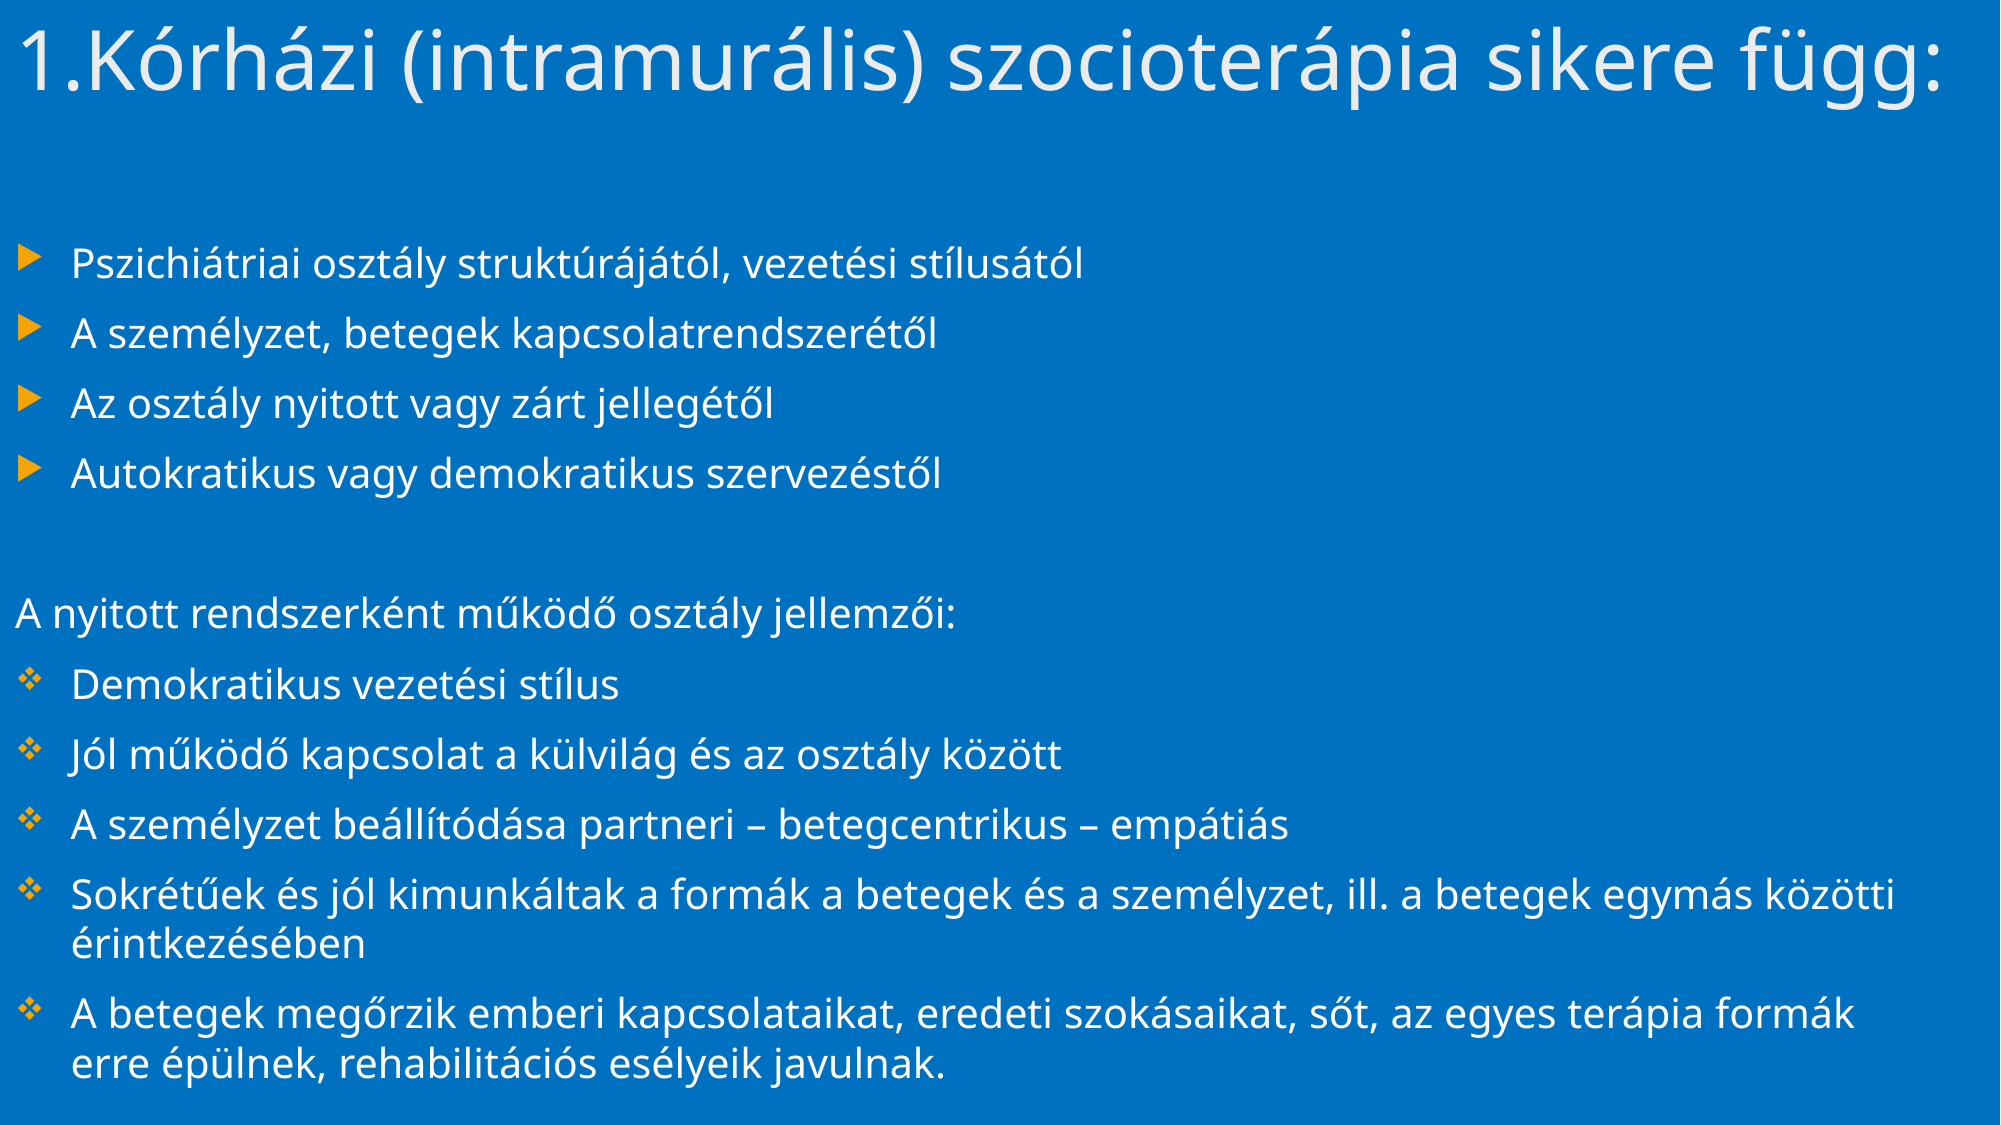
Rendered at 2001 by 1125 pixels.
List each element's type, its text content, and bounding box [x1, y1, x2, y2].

title 1.Kórházi (intramurális) szocioterápia sikere függ: [0, 0, 2000, 230]
list Pszichiátriai osztály struktúrájától, vezetési stílusától A személyzet, betegek kapcsolatrendszerétől Az osztály nyitott vagy zárt jellegétől Autokratikus vagy demokratikus szervezéstől A nyitott rendszerként működő osztály jellemzői: Demokratikus vezetési stílus Jól működő kapcsolat a külvilág és az osztály között A személyzet beállítódása partneri – betegcentrikus – empátiás Sokrétűek és jól kimunkáltak a formák a betegek és a személyzet, ill. a betegek egymás közötti érintkezésében A betegek megőrzik emberi kapcsolataikat, eredeti szokásaikat, sőt, az egyes terápia formák erre épülnek, rehabilitációs esélyeik javulnak. [0, 229, 1950, 1097]
